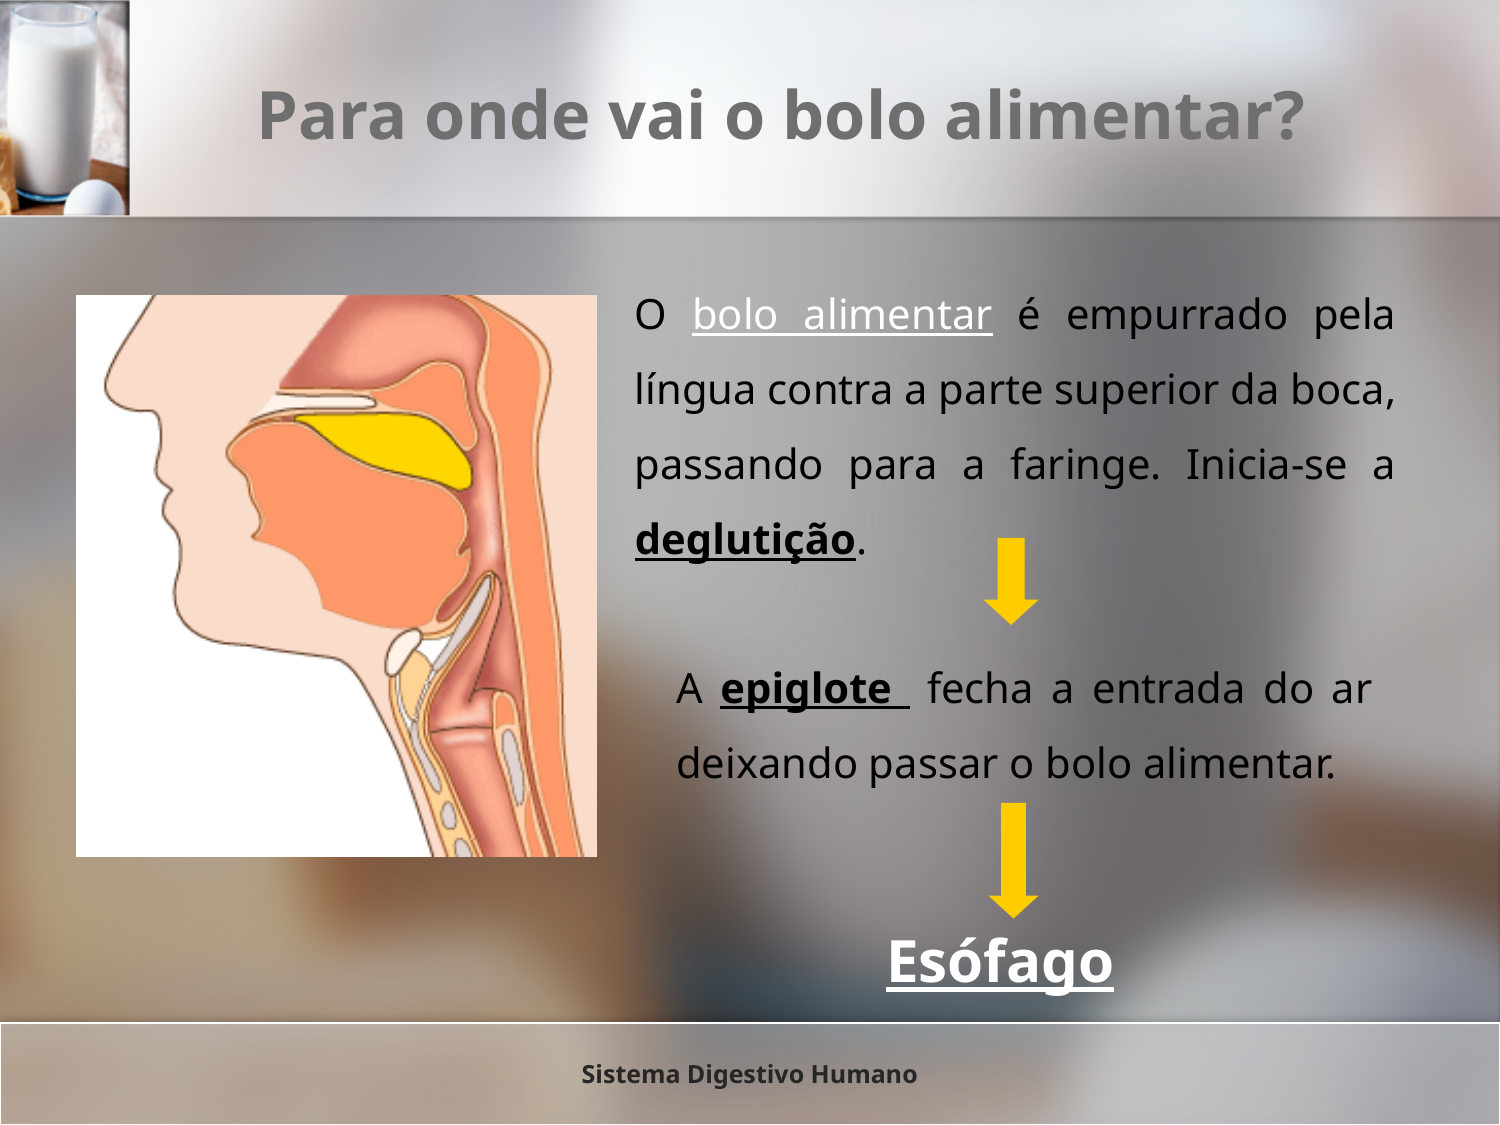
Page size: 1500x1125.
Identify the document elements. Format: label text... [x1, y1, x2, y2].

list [76, 295, 597, 857]
text_box O bolo alimentar é empurrado pela língua contra a parte superior da boca, passando para a faringe. Inicia-se a deglutição. [620, 255, 1412, 571]
text_box [986, 538, 1037, 624]
footer Sistema Digestivo Humano [512, 1051, 988, 1125]
picture [0, 0, 1500, 1022]
text_box Esófago [752, 916, 1249, 1002]
title Para onde vai o bolo alimentar? [150, 24, 1413, 200]
text_box A epiglote fecha a entrada do ar deixando passar o bolo alimentar. [661, 629, 1388, 794]
text_box [991, 803, 1037, 918]
